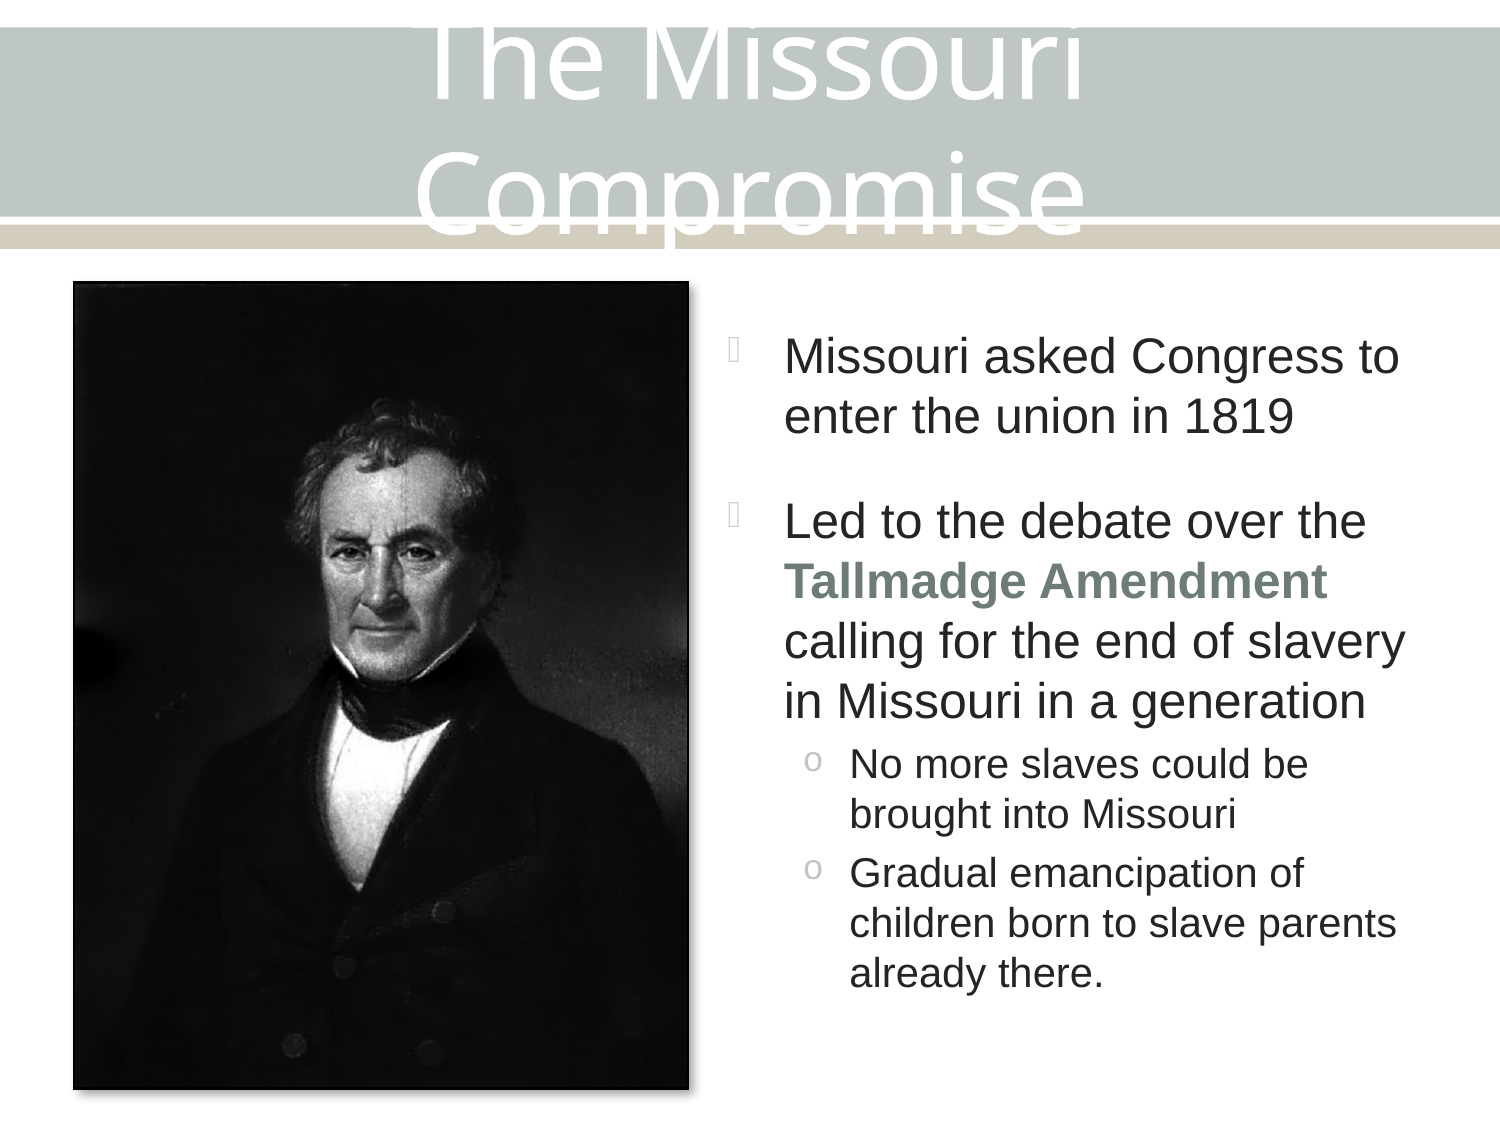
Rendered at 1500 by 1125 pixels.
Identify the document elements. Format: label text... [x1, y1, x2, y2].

picture [74, 283, 688, 1088]
list Missouri asked Congress to enter the union in 1819 Led to the debate over the Tallmadge Amendment calling for the end of slavery in Missouri in a generation No more slaves could be brought into Missouri Gradual emancipation of children born to slave parents already there. [712, 316, 1425, 1075]
title The Missouri Compromise [75, 29, 1425, 213]
